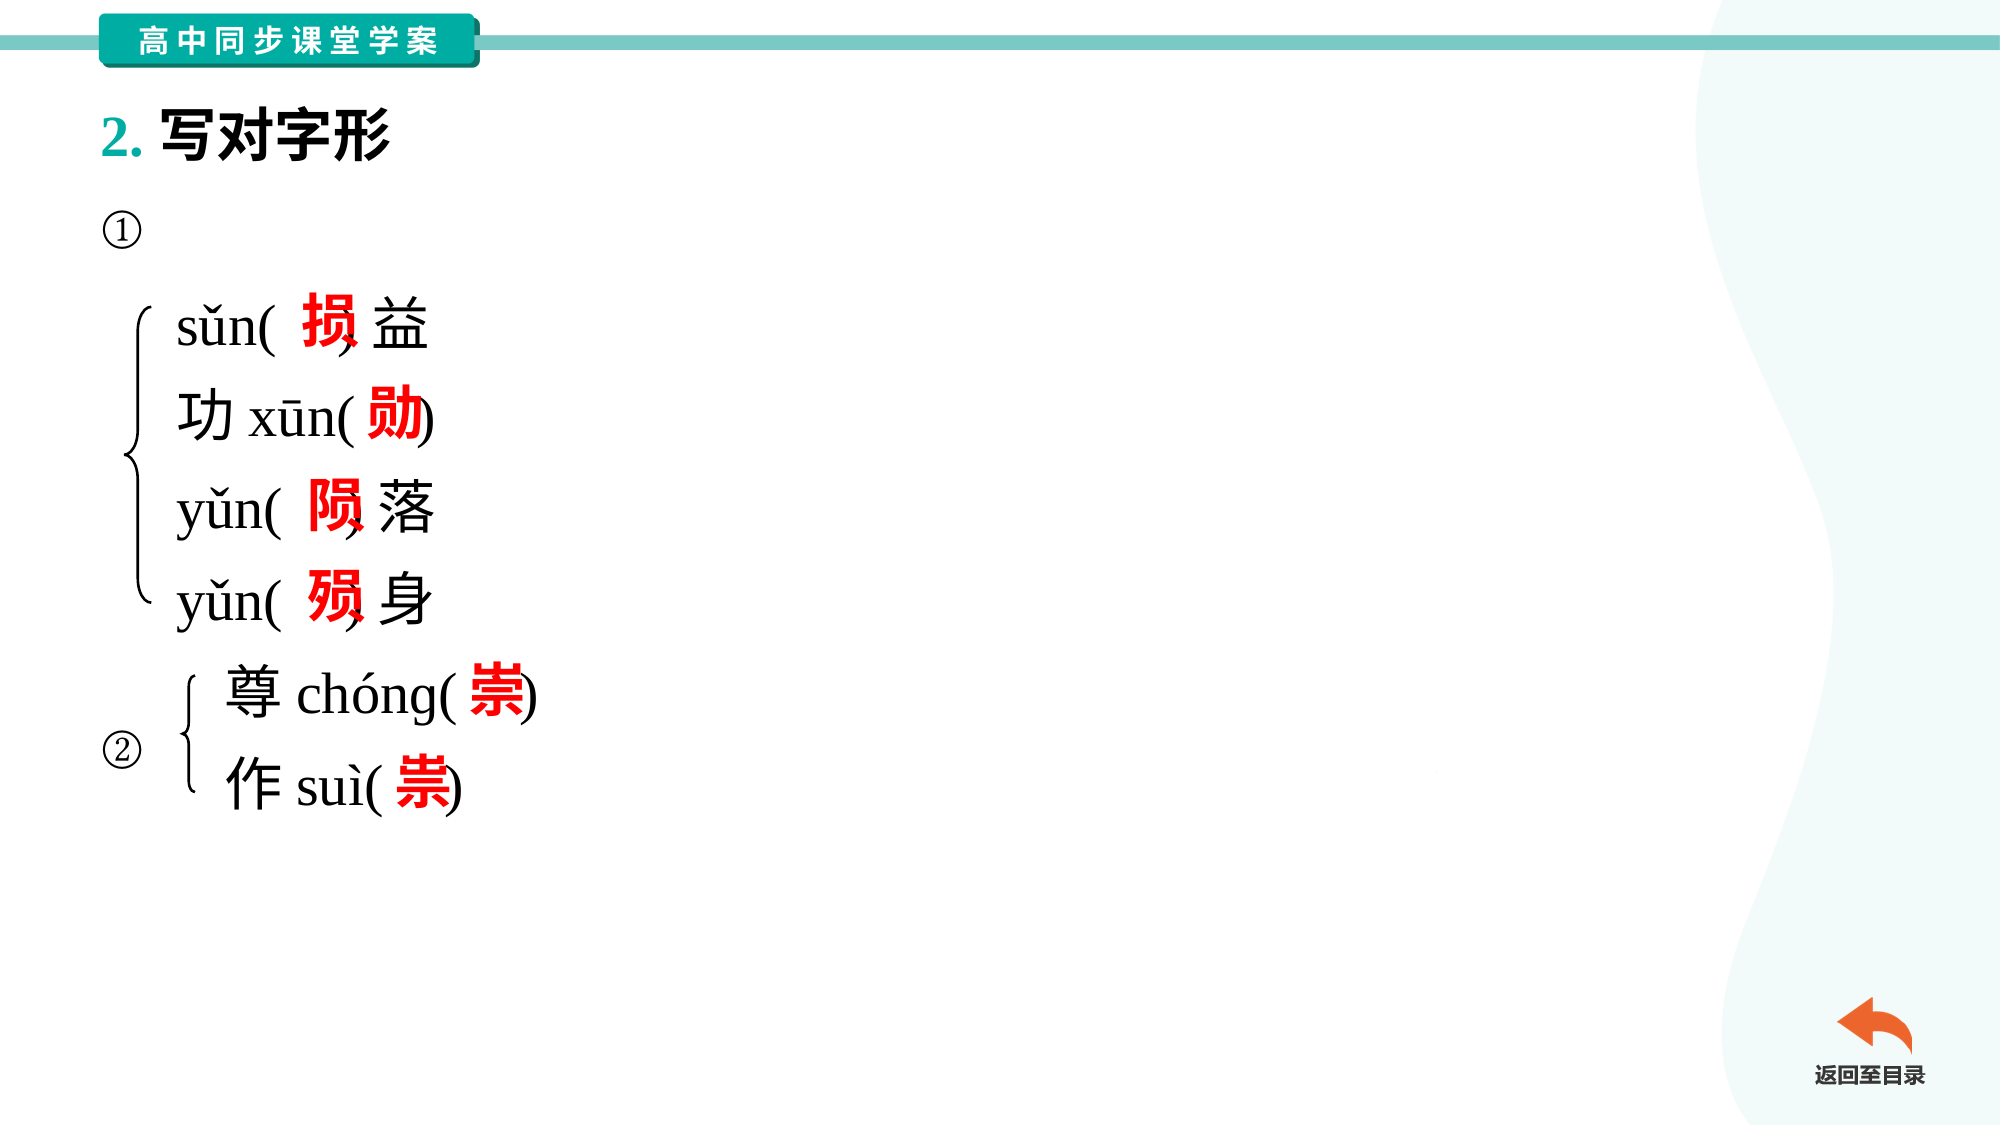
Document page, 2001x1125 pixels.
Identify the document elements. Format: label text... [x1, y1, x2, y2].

text_box 殒 [286, 542, 388, 630]
text_box 祟 [373, 727, 475, 815]
text_box 崇 [447, 635, 549, 724]
text_box 2.写对字形 ① [100, 76, 1899, 260]
text_box ② [100, 688, 187, 781]
text_box [124, 306, 152, 604]
text_box 尊chónɡ( ) 作suì( ) [224, 633, 610, 818]
text_box 损 [279, 267, 381, 355]
picture [0, 0, 2000, 1125]
text_box sǔn( )益 功xūn( ) yǔn( )落 yǔn( )身 [176, 265, 507, 632]
text_box 勋 [344, 358, 446, 447]
text_box [181, 674, 196, 793]
text_box 陨 [286, 450, 388, 538]
